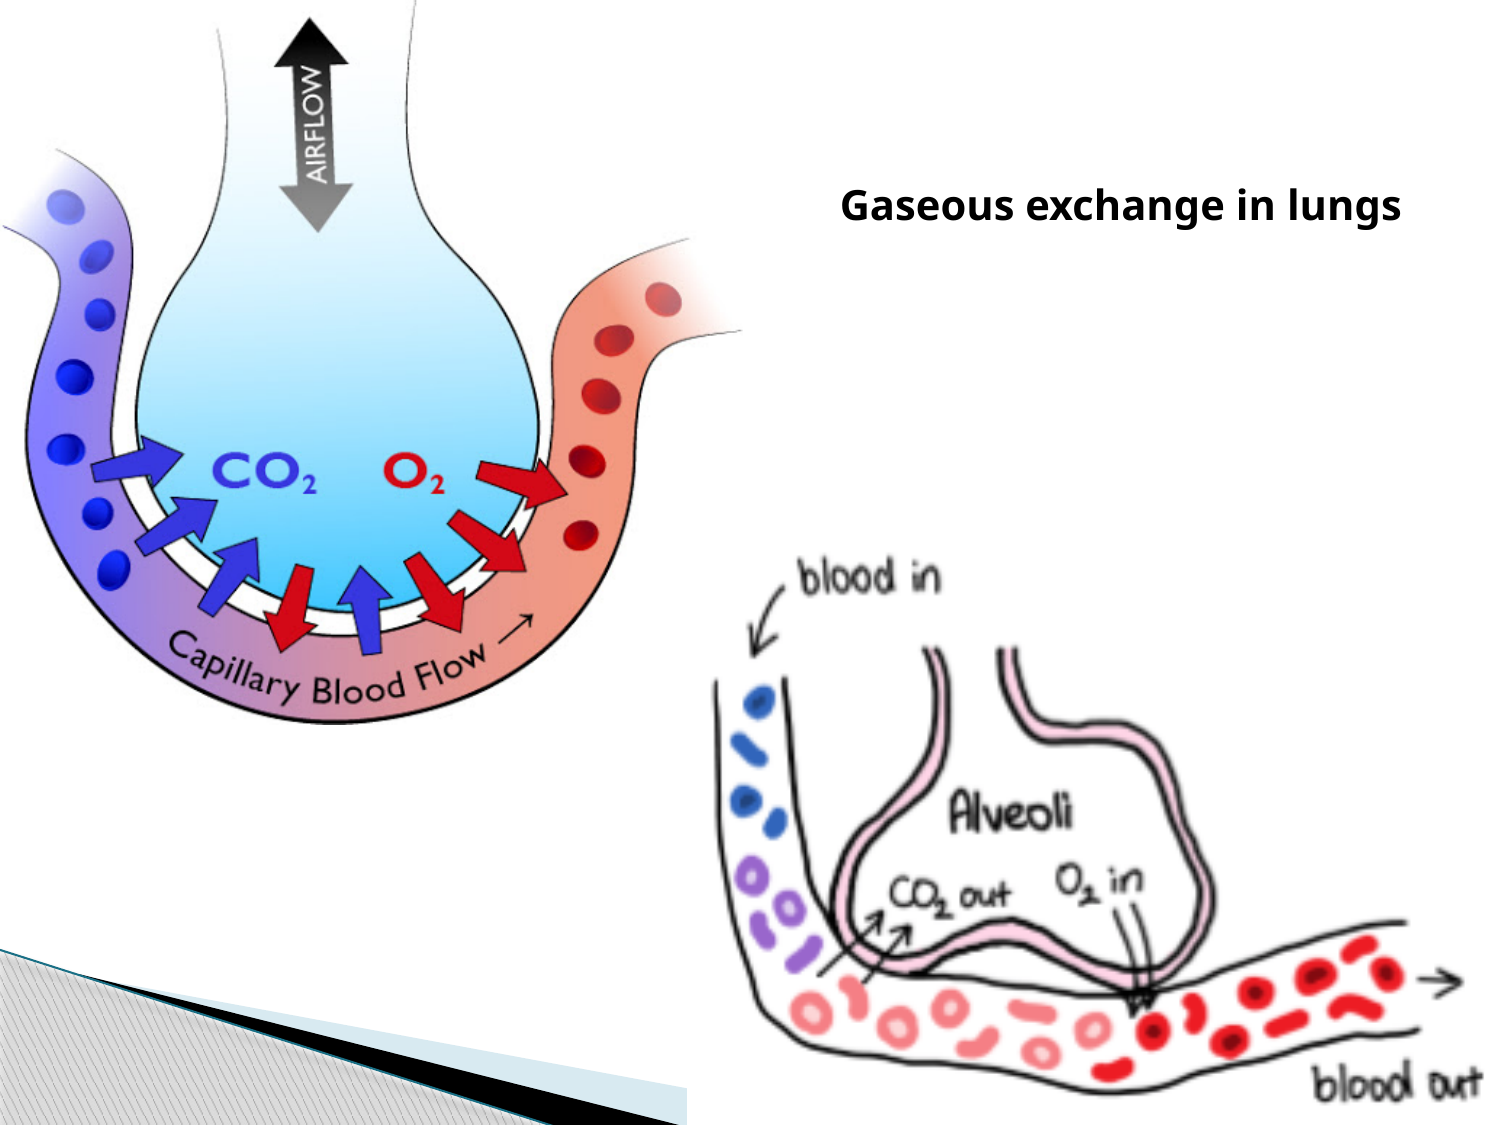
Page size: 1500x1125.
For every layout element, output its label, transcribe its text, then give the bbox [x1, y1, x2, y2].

picture [0, 0, 1500, 1125]
text_box Gaseous exchange in lungs [825, 171, 1450, 237]
